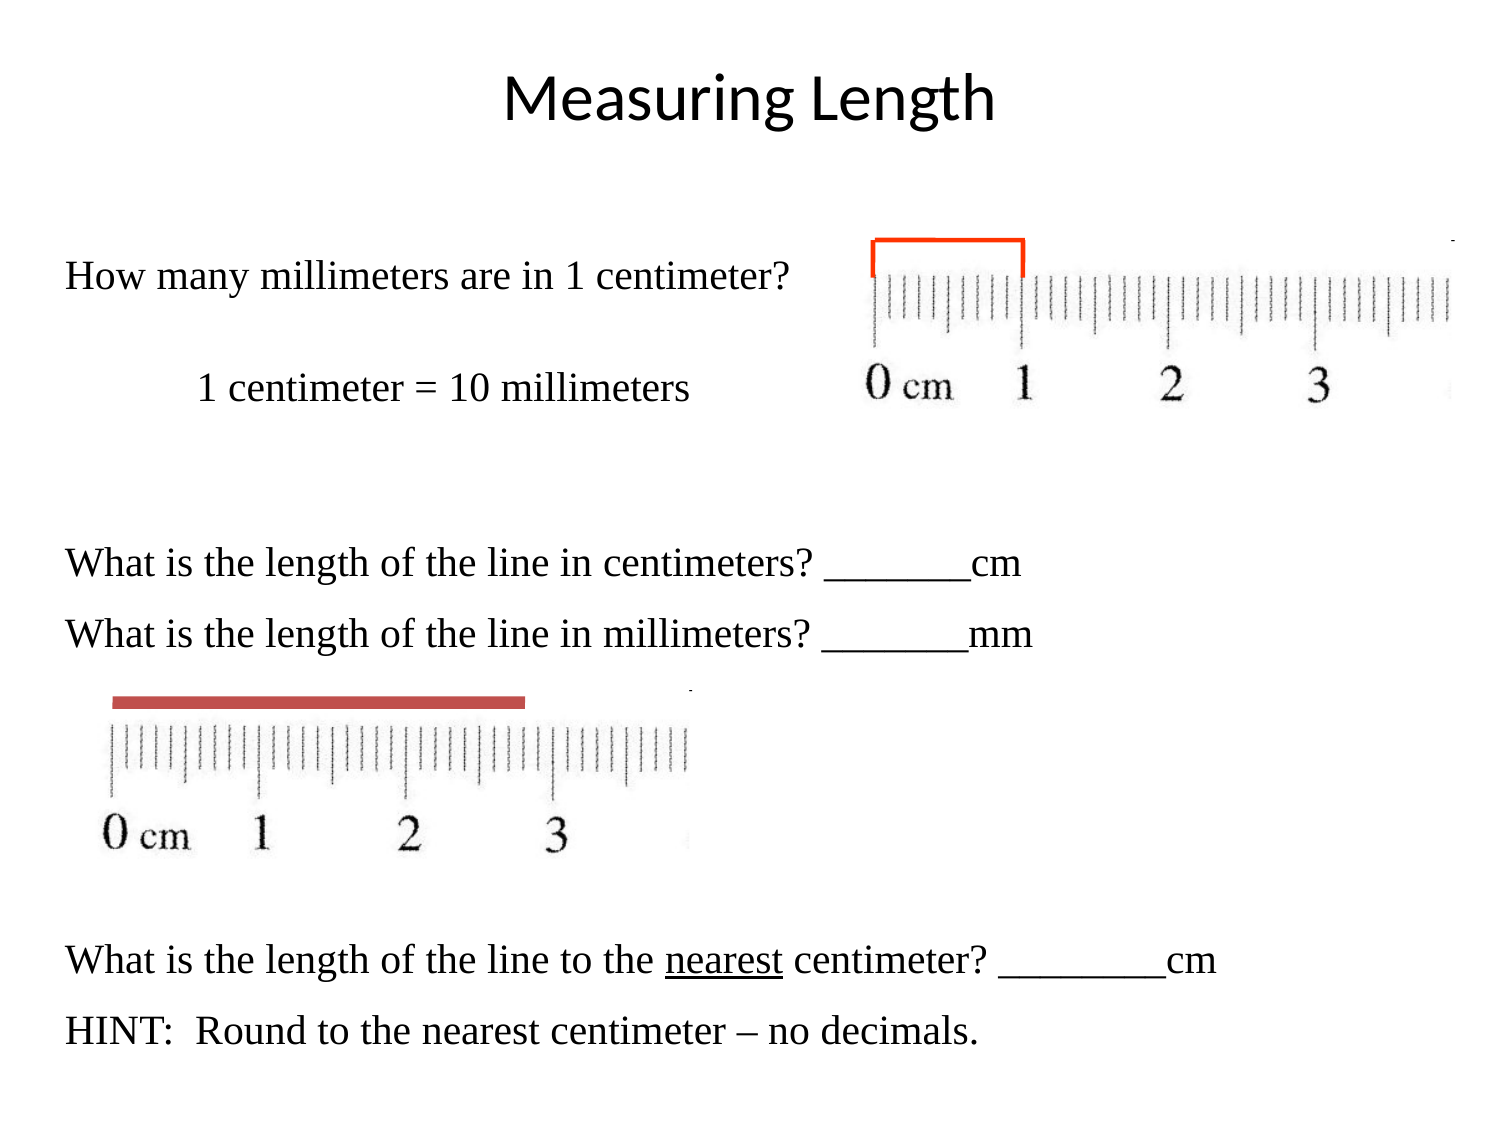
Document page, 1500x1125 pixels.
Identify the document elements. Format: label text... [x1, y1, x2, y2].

title Measuring Length [75, 45, 1425, 142]
picture [824, 239, 1455, 440]
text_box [49, 527, 1326, 1066]
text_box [49, 239, 1026, 418]
